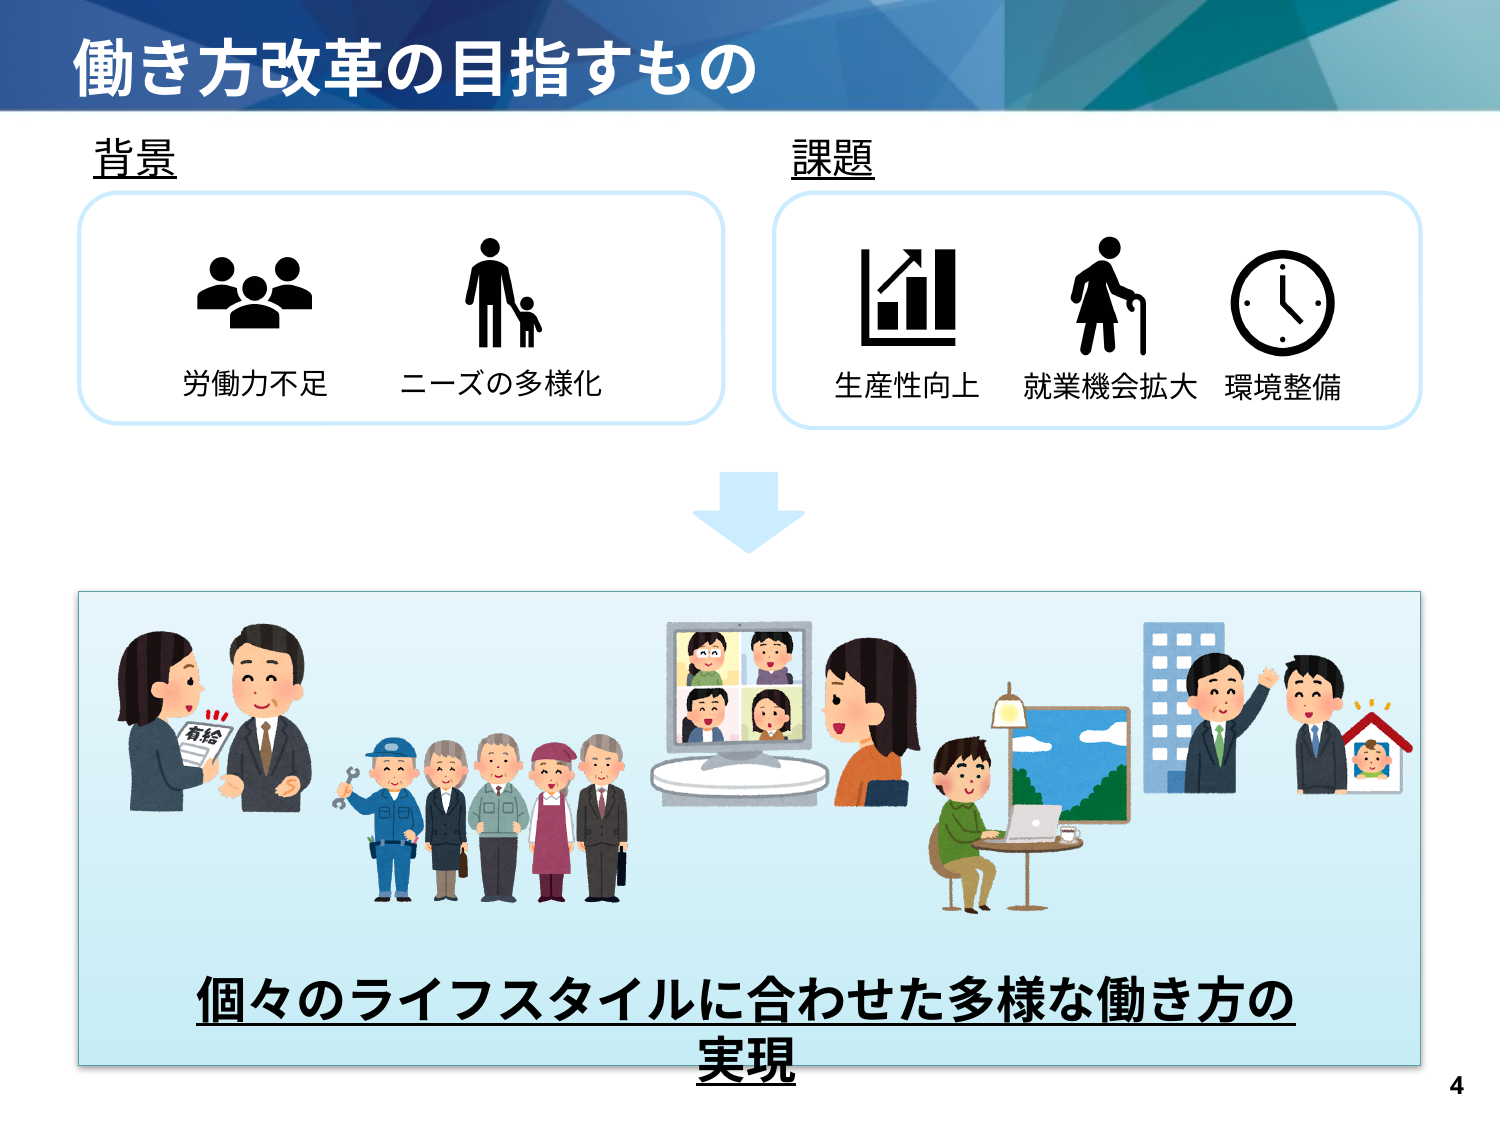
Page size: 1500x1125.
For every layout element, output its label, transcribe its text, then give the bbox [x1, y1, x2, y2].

text_box 課題 [774, 123, 975, 184]
picture [0, 0, 1500, 1125]
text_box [78, 591, 1421, 1066]
text_box [692, 471, 805, 554]
text_box 背景 [77, 122, 277, 184]
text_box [78, 192, 724, 424]
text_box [773, 192, 1421, 429]
title 働き方改革の目指すもの [57, 21, 1441, 89]
